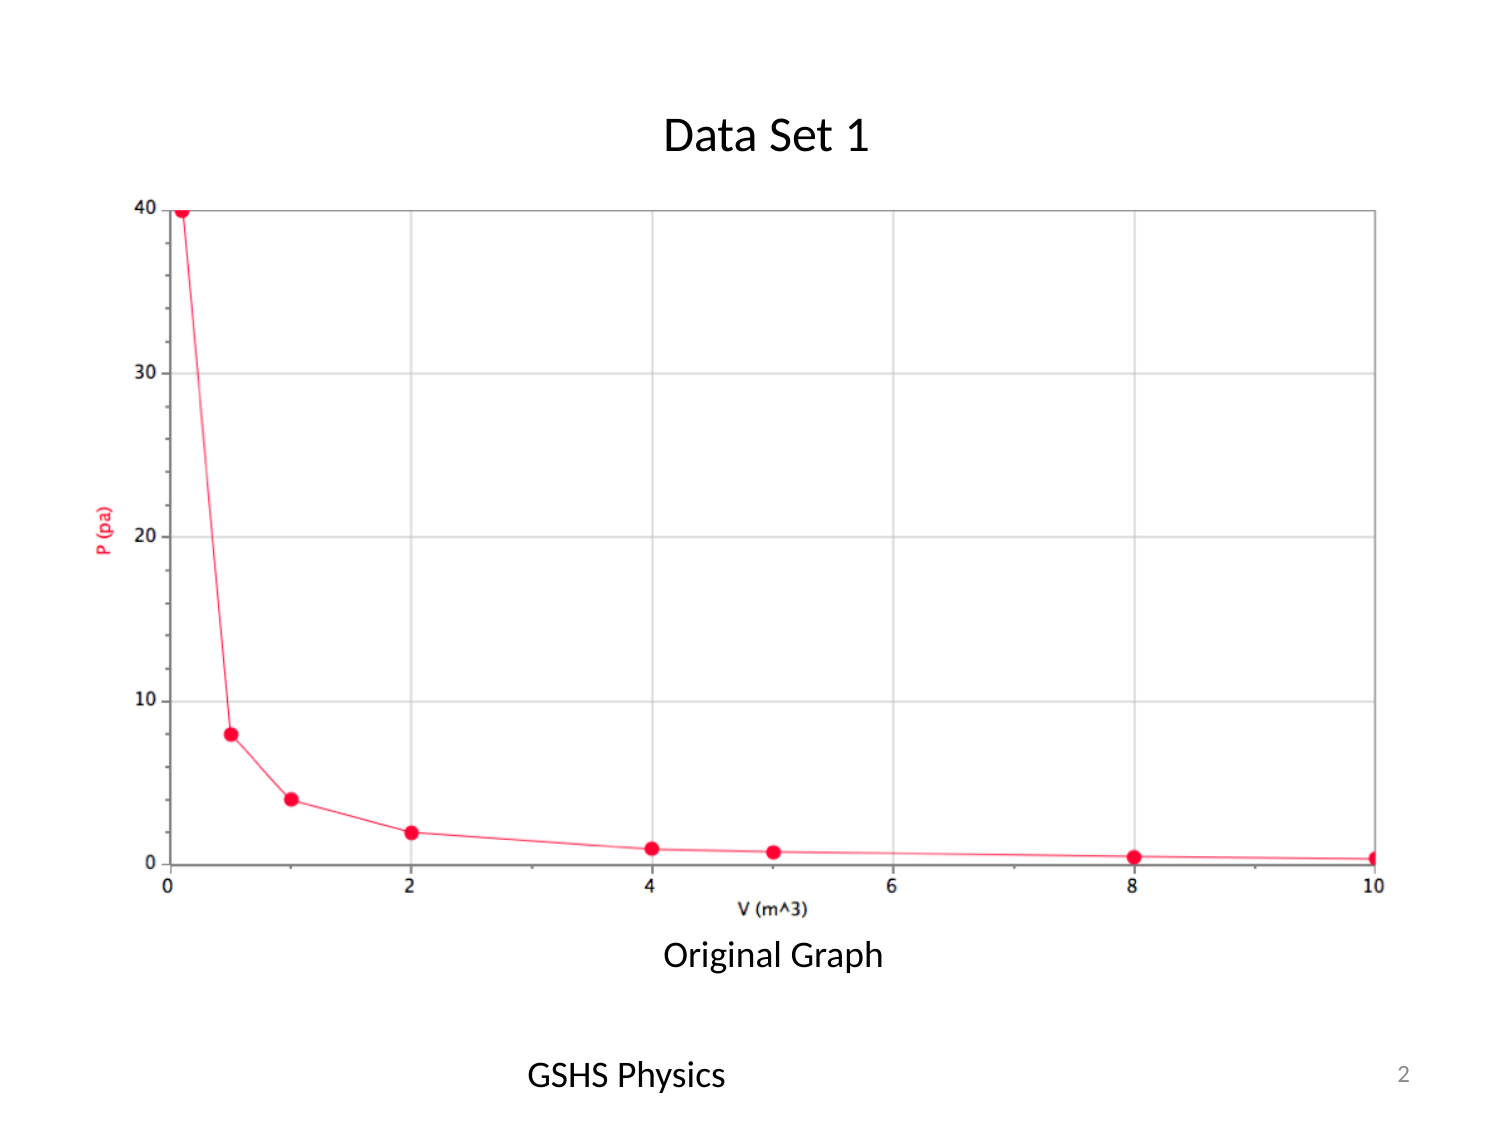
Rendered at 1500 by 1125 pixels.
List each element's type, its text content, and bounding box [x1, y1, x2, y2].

picture [90, 169, 1397, 923]
slide_number 2 [1074, 1042, 1425, 1103]
text_box Data Set 1 [648, 94, 904, 168]
footer GSHS Physics [512, 1042, 988, 1103]
text_box Original Graph [648, 932, 904, 982]
